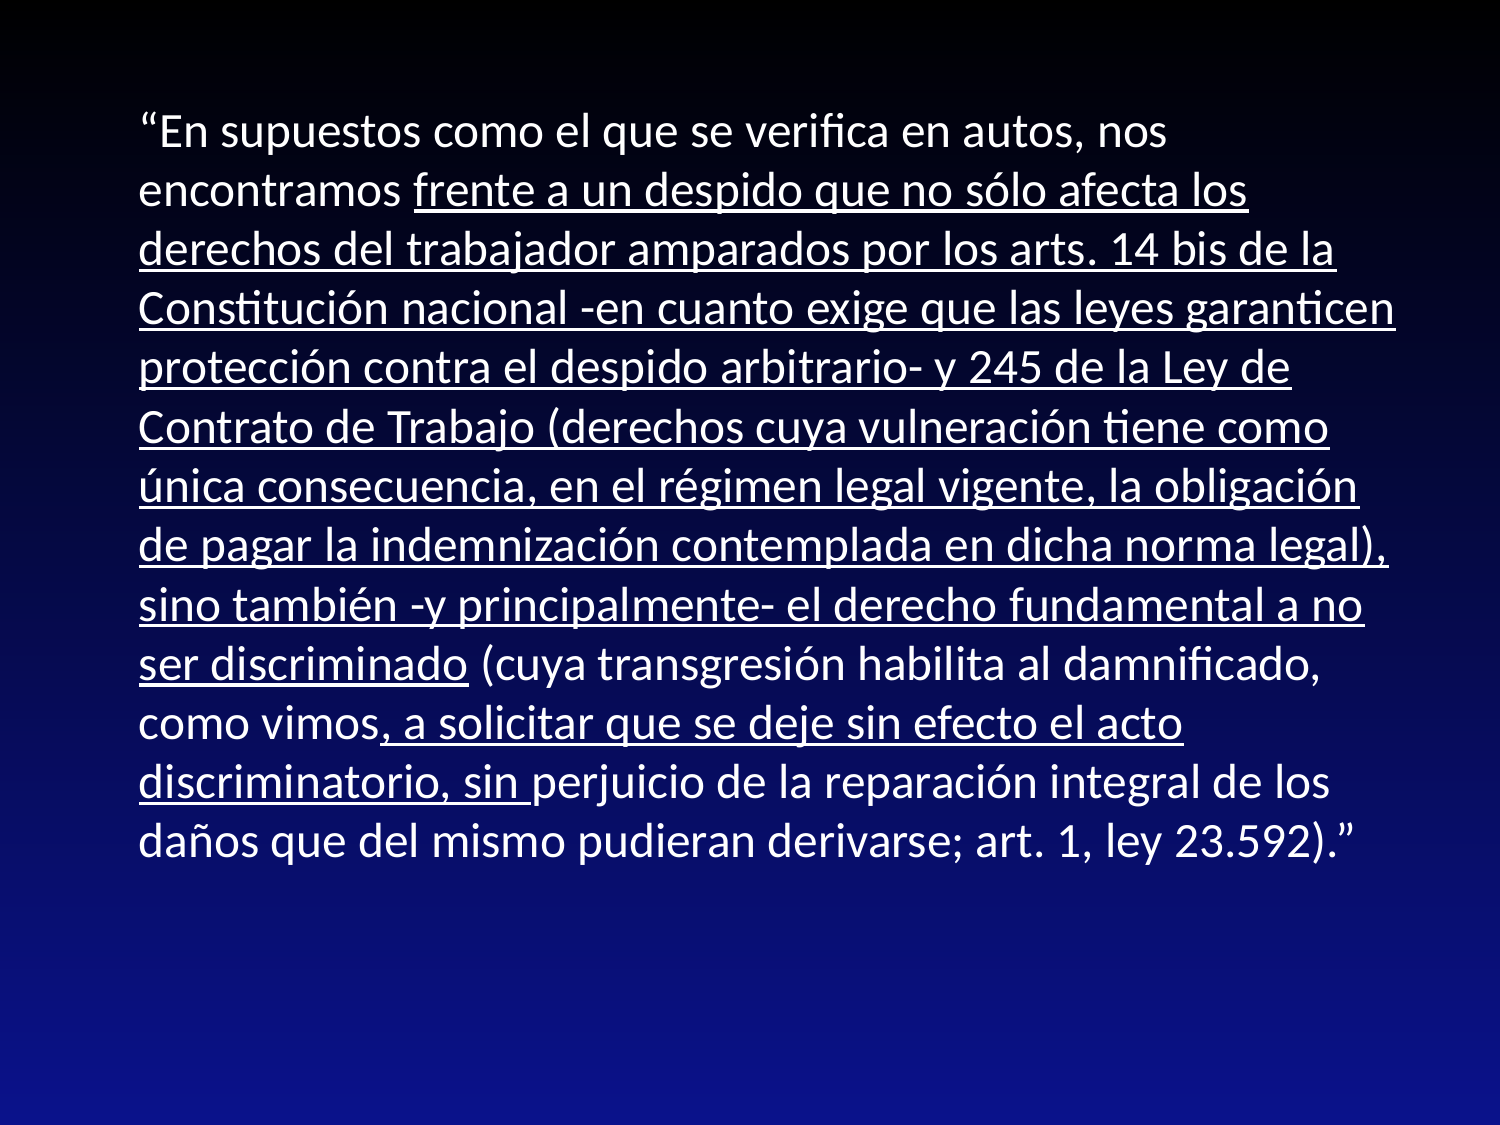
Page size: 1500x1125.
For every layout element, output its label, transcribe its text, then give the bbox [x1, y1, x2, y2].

list “En supuestos como el que se verifica en autos, nos encontramos frente a un despido que no sólo afecta los derechos del trabajador amparados por los arts. 14 bis de la Constitución nacional -en cuanto exige que las leyes garanticen protección contra el despido arbitrario- y 245 de la Ley de Contrato de Trabajo (derechos cuya vulneración tiene como única consecuencia, en el régimen legal vigente, la obligación de pagar la indemnización contemplada en dicha norma legal), sino también -y principalmente- el derecho fundamental a no ser discriminado (cuya transgresión habilita al damnificado, como vimos, a solicitar que se deje sin efecto el acto discriminatorio, sin perjuicio de la reparación integral de los daños que del mismo pudieran derivarse; art. 1, ley 23.592).” [74, 30, 1426, 1006]
